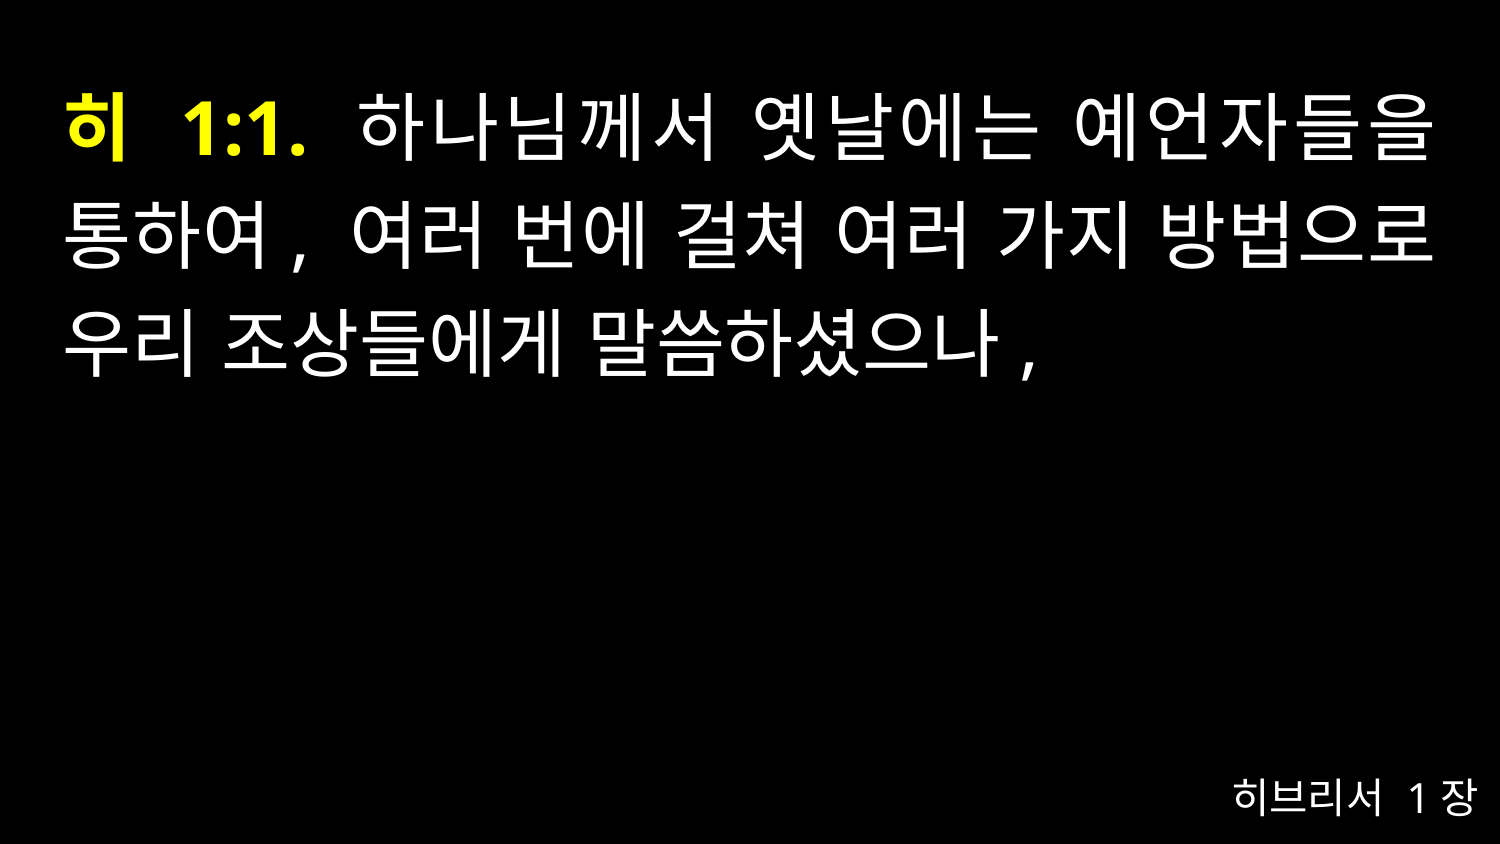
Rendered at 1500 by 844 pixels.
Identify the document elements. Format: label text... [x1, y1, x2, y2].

title 히 1:1. 하나님께서 옛날에는 예언자들을 통하여, 여러 번에 걸쳐 여러 가지 방법으로 우리 조상들에게 말씀하셨으나, [0, 0, 1500, 844]
subtitle 히브리서 1장 [916, 770, 1500, 844]
